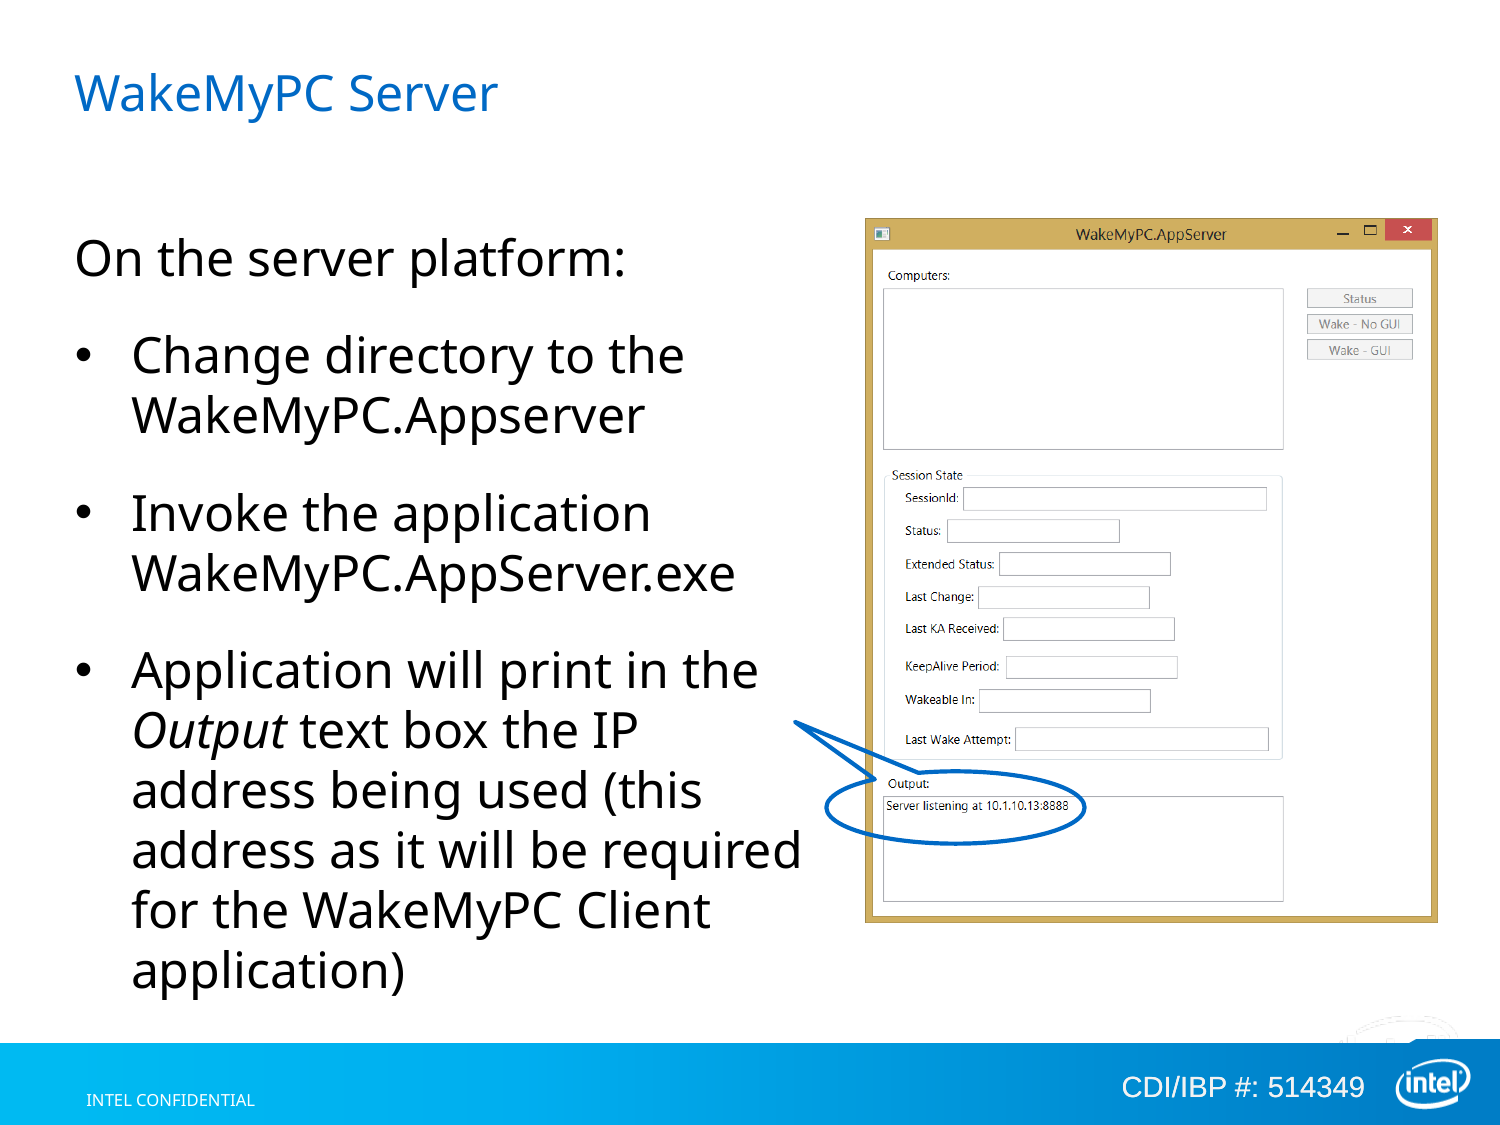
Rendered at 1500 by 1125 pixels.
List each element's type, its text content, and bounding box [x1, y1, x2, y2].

text_box [793, 719, 859, 771]
picture [1289, 1097, 1296, 1125]
picture [864, 218, 1439, 924]
picture [0, 1015, 1500, 1125]
list On the server platform: Change directory to the WakeMyPC.Appserver Invoke the application WakeMyPC.AppServer.exe Application will print in the Output text box the IP address being used (this address as it will be required for the WakeMyPC Client application) [74, 226, 819, 971]
picture [1307, 1092, 1314, 1125]
text_box [824, 781, 859, 834]
picture [1244, 1091, 1254, 1125]
title WakeMyPC Server [74, 66, 1402, 214]
